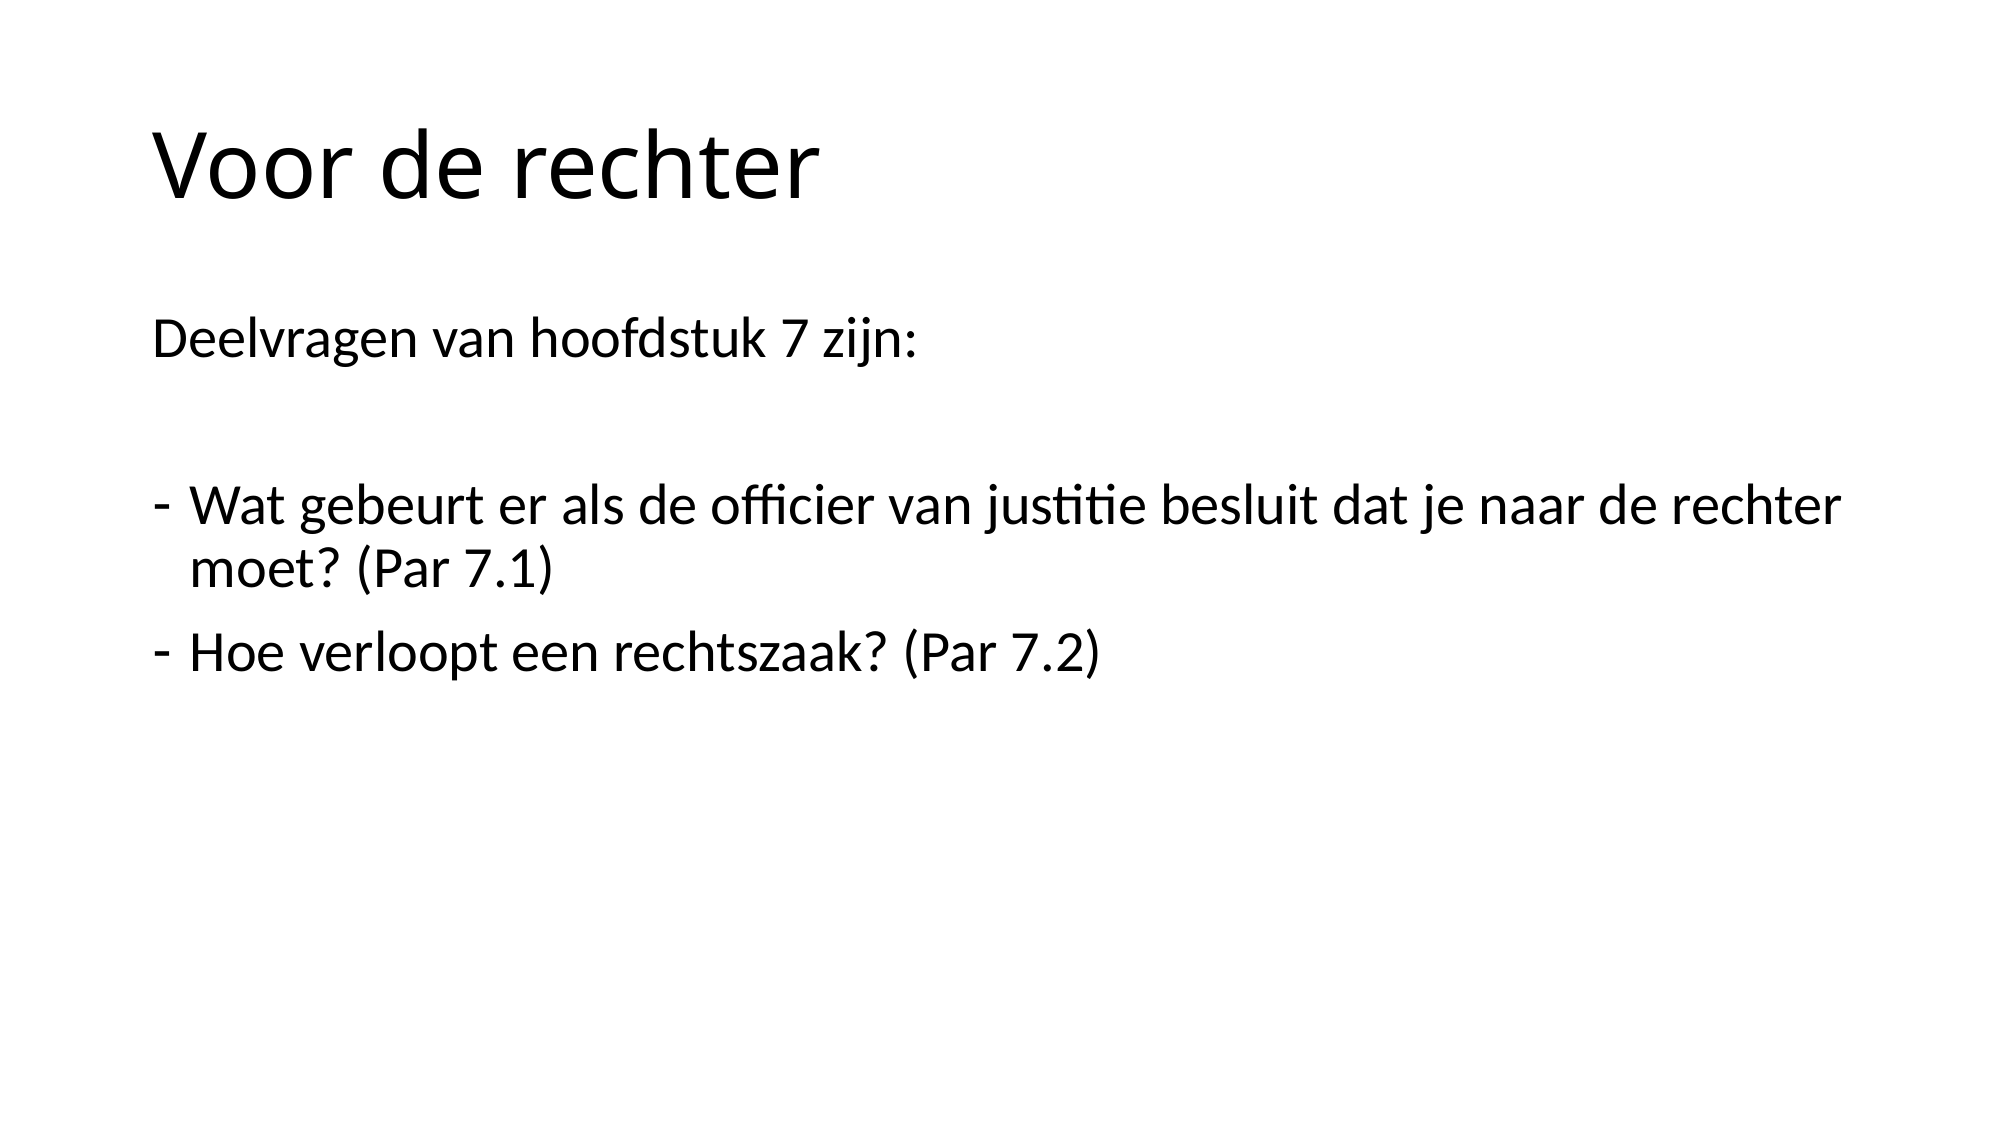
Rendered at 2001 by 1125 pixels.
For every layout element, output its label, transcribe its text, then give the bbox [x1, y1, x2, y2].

list Deelvragen van hoofdstuk 7 zijn: Wat gebeurt er als de officier van justitie besluit dat je naar de rechter moet? (Par 7.1) Hoe verloopt een rechtszaak? (Par 7.2) [137, 299, 1863, 1014]
title Voor de rechter [137, 59, 1863, 278]
